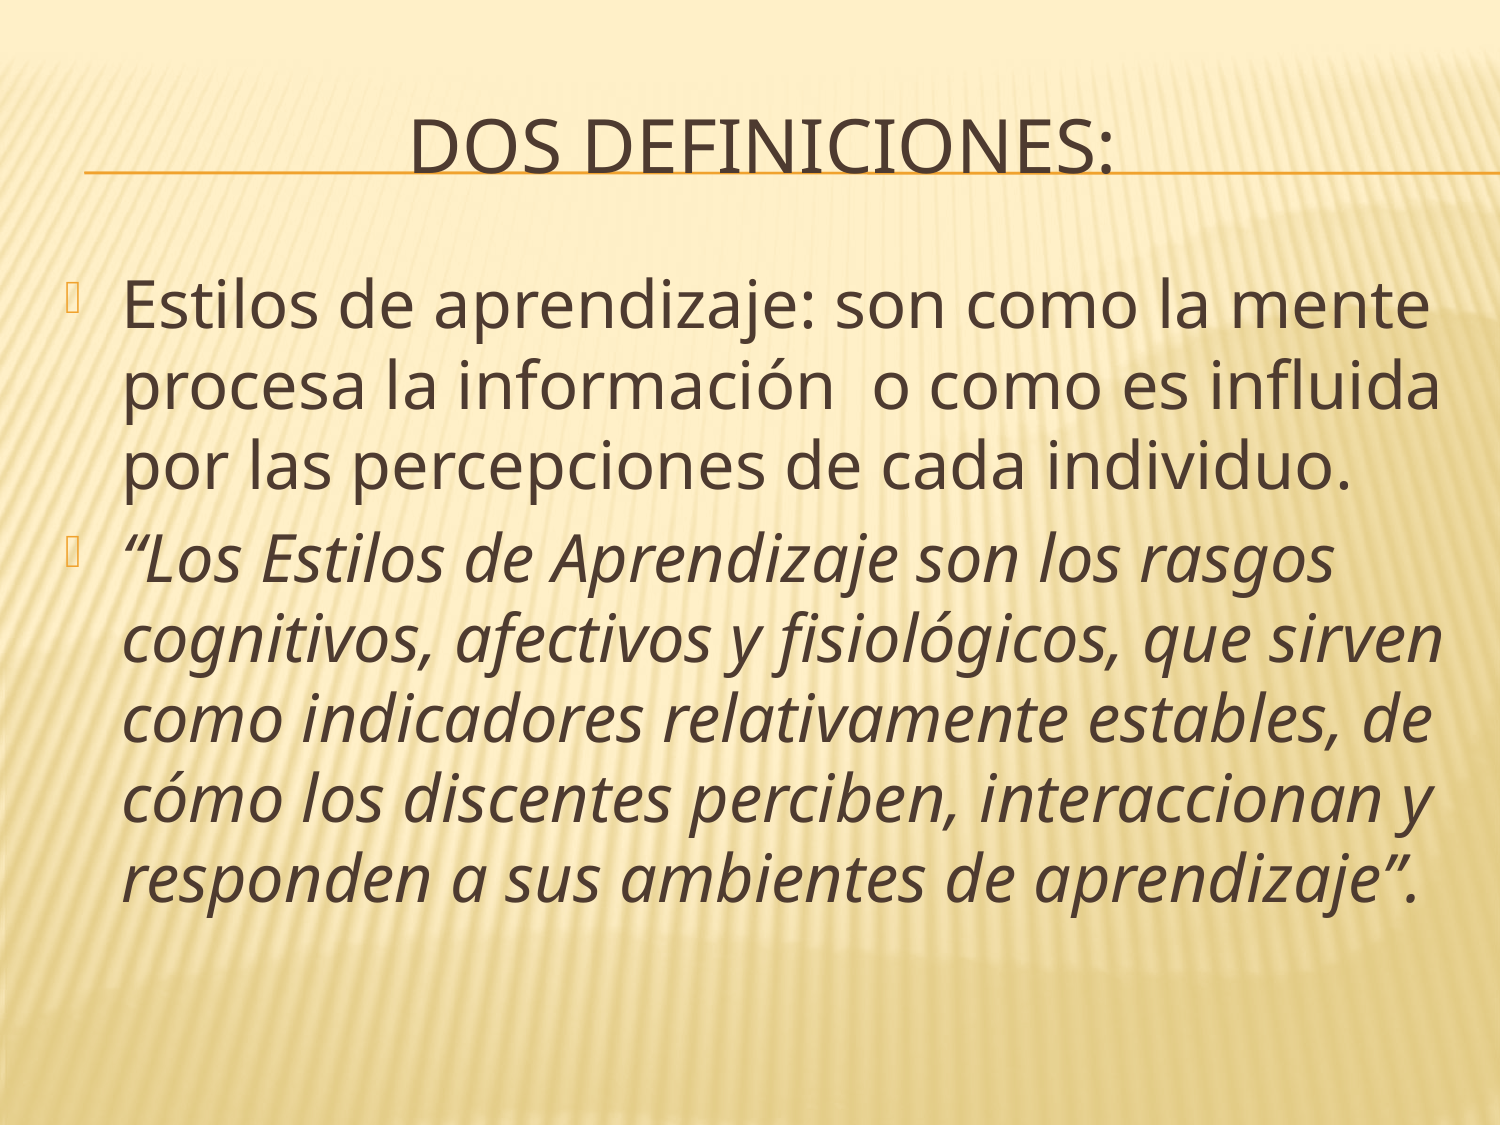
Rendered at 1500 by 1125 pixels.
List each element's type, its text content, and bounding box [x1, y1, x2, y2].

title DOS DEFINICIONES: [50, 75, 1475, 213]
list Estilos de aprendizaje: son como la mente procesa la información o como es influida por las percepciones de cada individuo. “Los Estilos de Aprendizaje son los rasgos cognitivos, afectivos y fisiológicos, que sirven como indicadores relativamente estables, de cómo los discentes perciben, interaccionan y responden a sus ambientes de aprendizaje”. [50, 254, 1475, 998]
